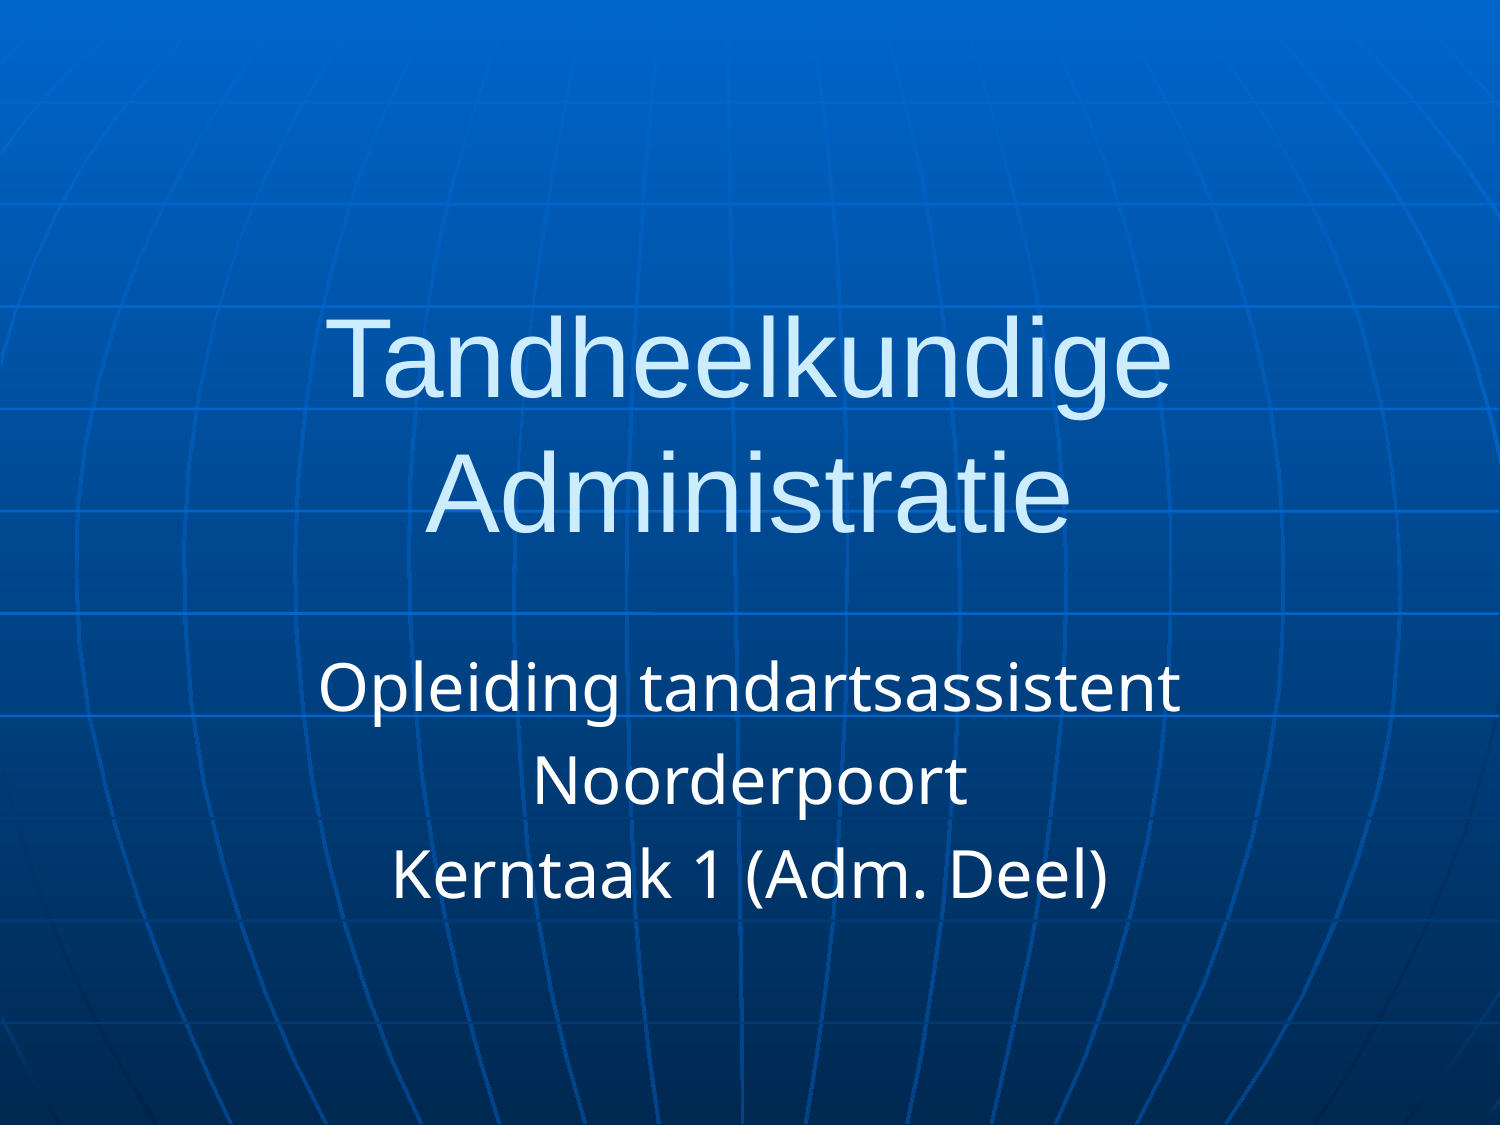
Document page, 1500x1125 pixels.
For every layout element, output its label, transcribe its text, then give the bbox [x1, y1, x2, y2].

subtitle Opleiding tandartsassistent Noorderpoort Kerntaak 1 (Adm. Deel) [225, 637, 1275, 925]
title Tandheelkundige Administratie [112, 277, 1388, 563]
